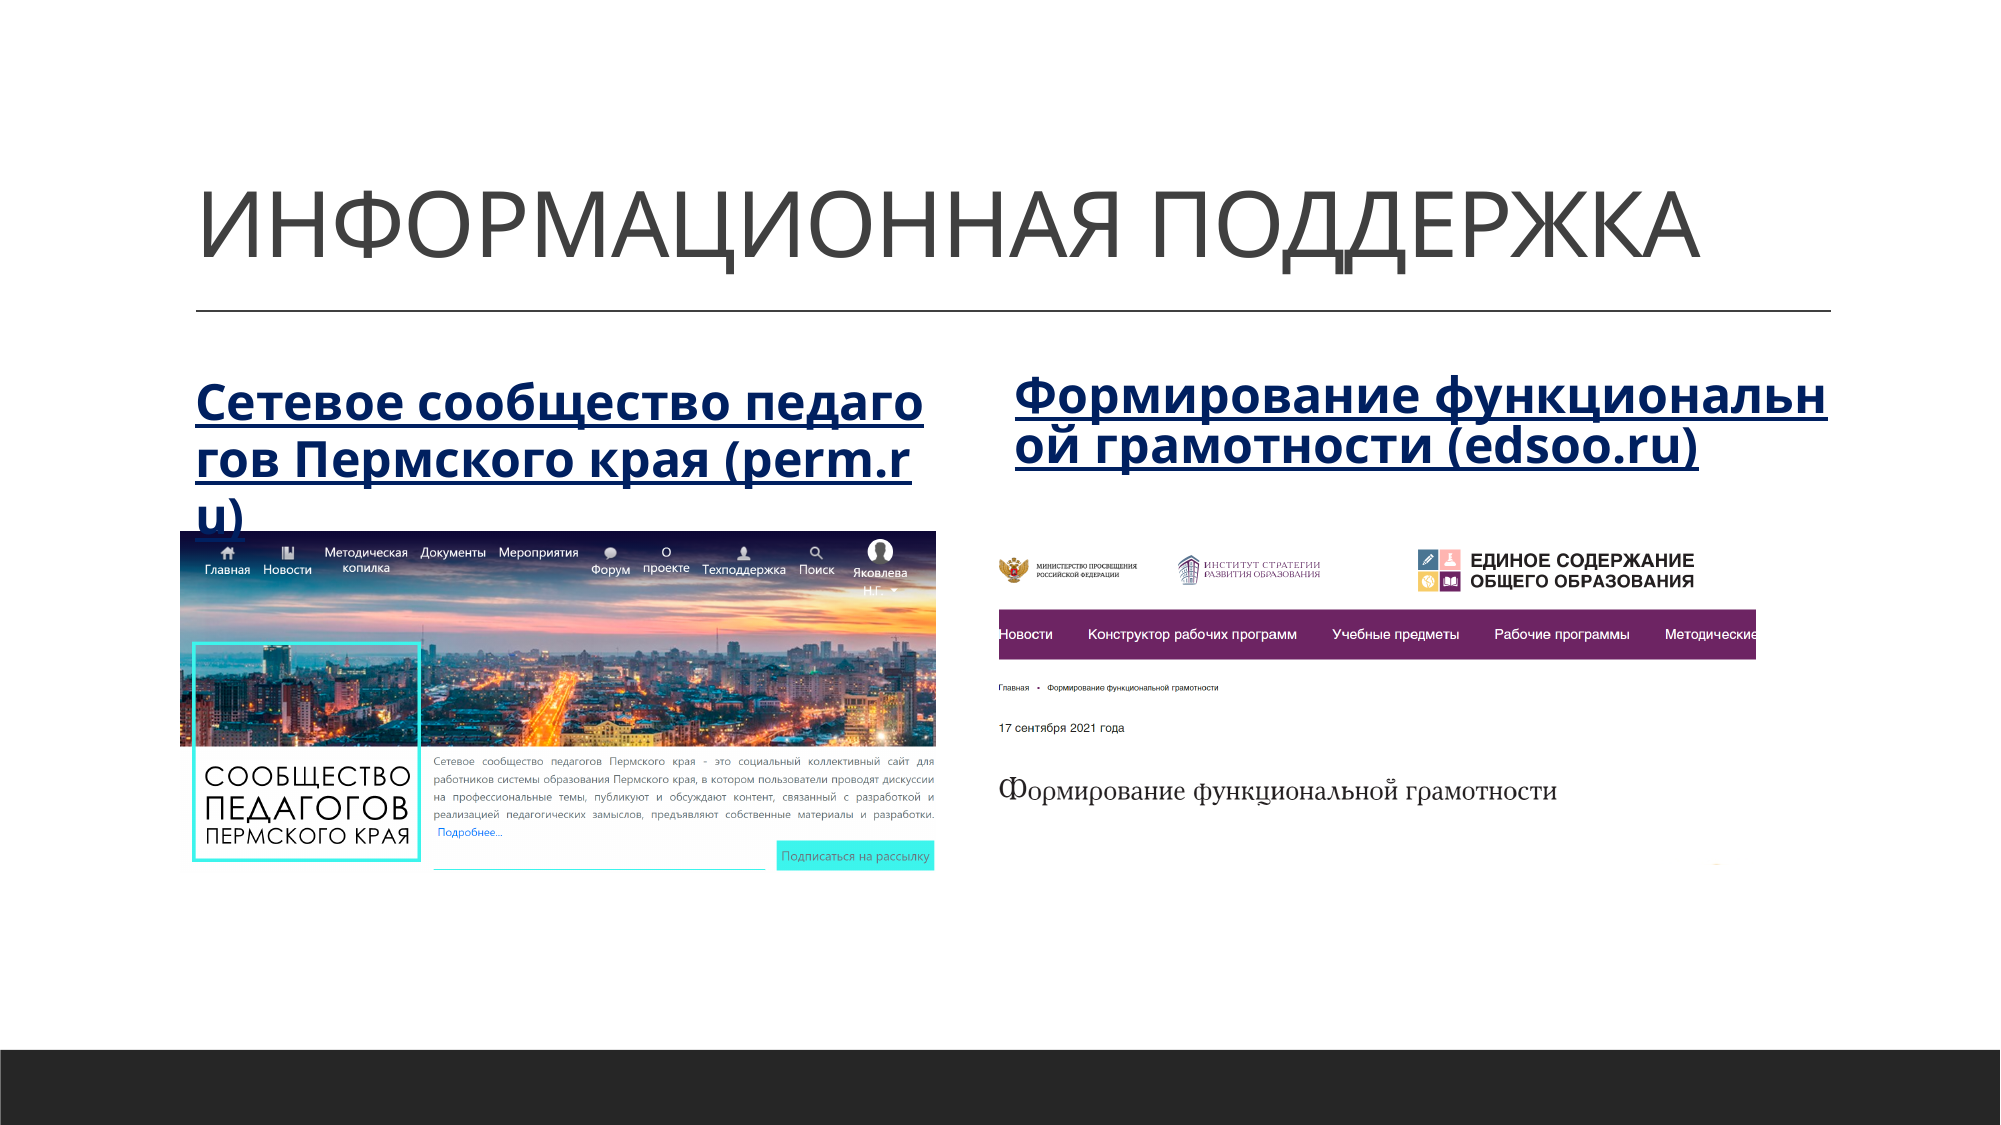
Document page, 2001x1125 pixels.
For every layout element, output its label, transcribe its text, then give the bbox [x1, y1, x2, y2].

list Сетевое сообщество педагогов Пермского края (perm.ru) [180, 356, 936, 460]
picture [999, 530, 1756, 866]
title ИНФОРМАЦИОННАЯ ПОДДЕРЖКА [180, 47, 1830, 285]
text_box Формирование функциональной грамотности (edsoo.ru) [999, 356, 1852, 440]
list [179, 530, 936, 874]
